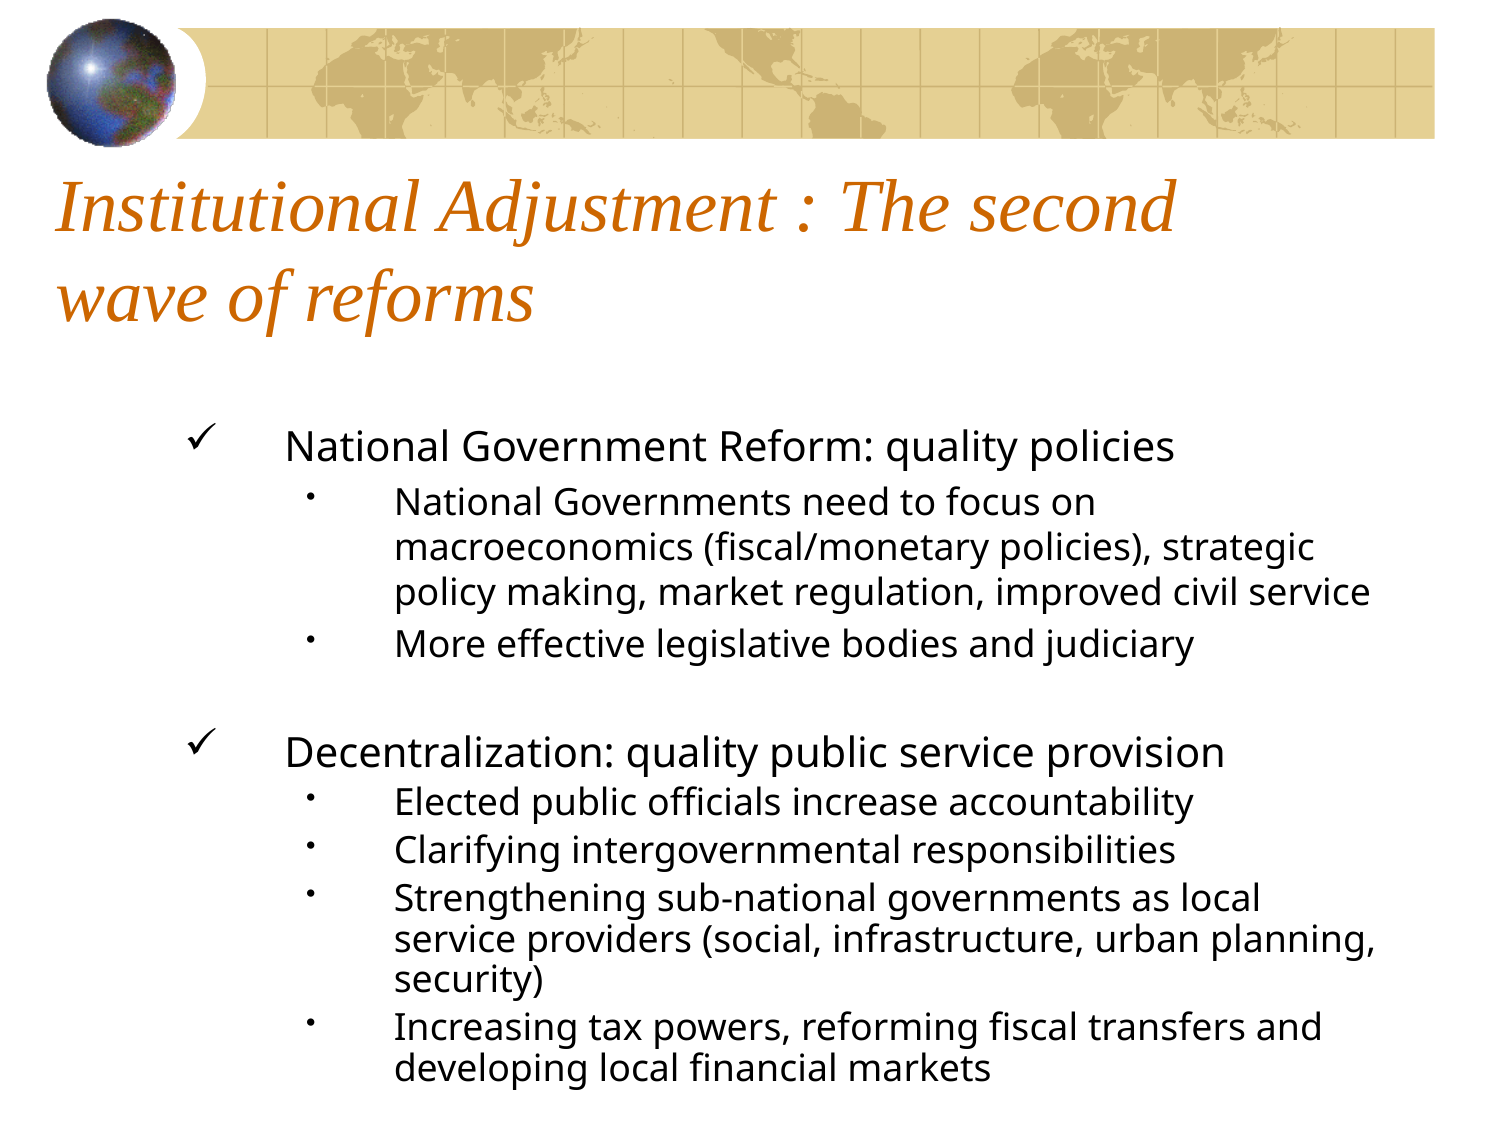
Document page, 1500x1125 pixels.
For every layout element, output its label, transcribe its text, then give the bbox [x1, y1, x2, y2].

list National Government Reform: quality policies National Governments need to focus on macroeconomics (fiscal/monetary policies), strategic policy making, market regulation, improved civil service More effective legislative bodies and judiciary Decentralization: quality public service provision Elected public officials increase accountability Clarifying intergovernmental responsibilities Strengthening sub-national governments as local service providers (social, infrastructure, urban planning, security) Increasing tax powers, reforming fiscal transfers and developing local financial markets [149, 412, 1401, 1088]
title Institutional Adjustment : The second wave of reforms [40, 152, 1316, 341]
picture [42, 14, 190, 151]
